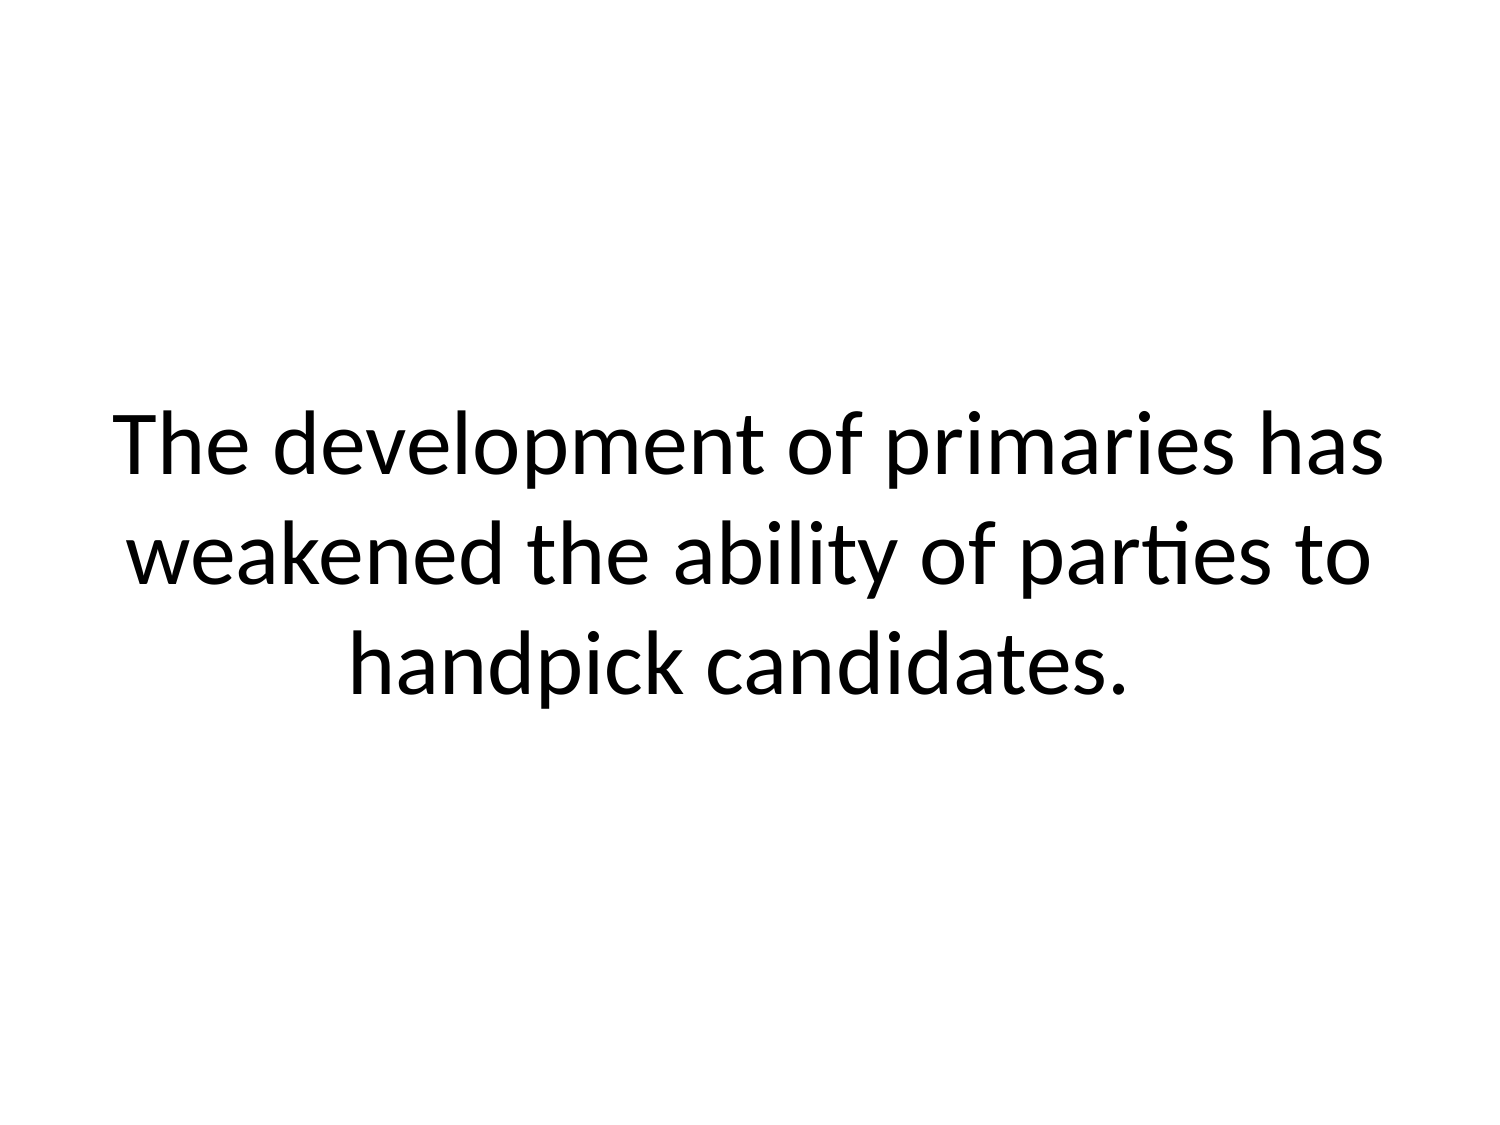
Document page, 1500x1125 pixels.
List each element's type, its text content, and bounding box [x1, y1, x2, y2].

title The development of primaries has weakened the ability of parties to handpick candidates. [74, 44, 1426, 1051]
